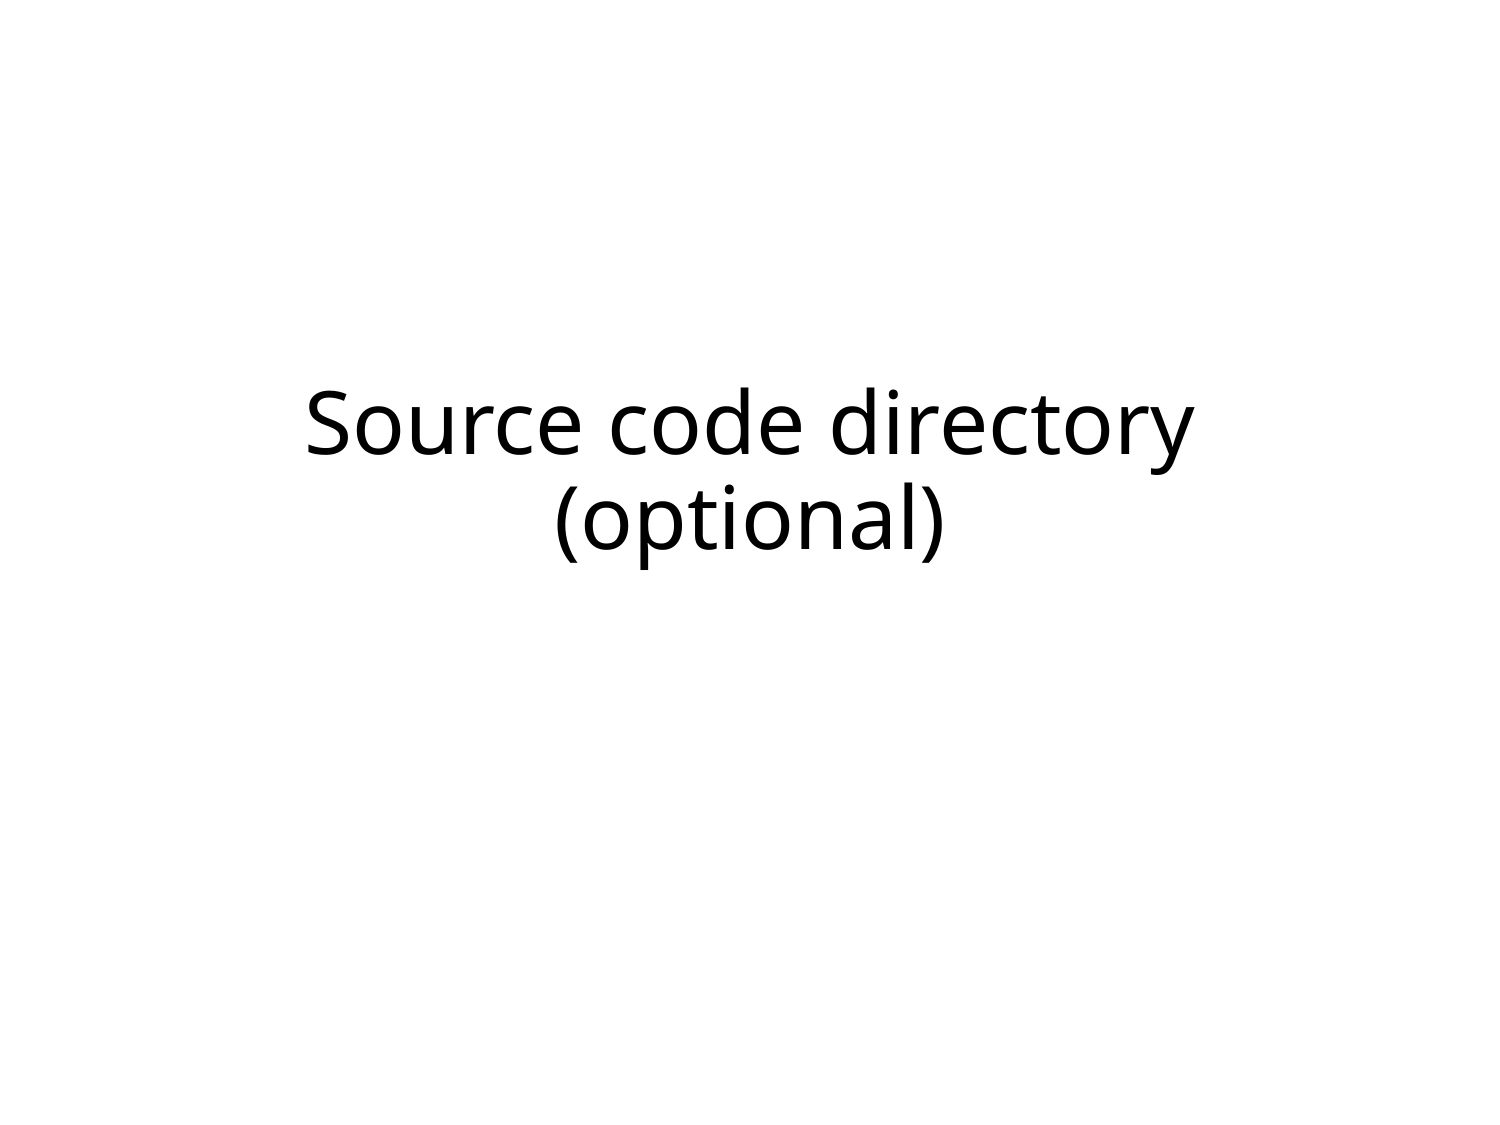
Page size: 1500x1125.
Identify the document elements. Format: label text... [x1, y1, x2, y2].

title Source code directory (optional) [187, 184, 1313, 576]
